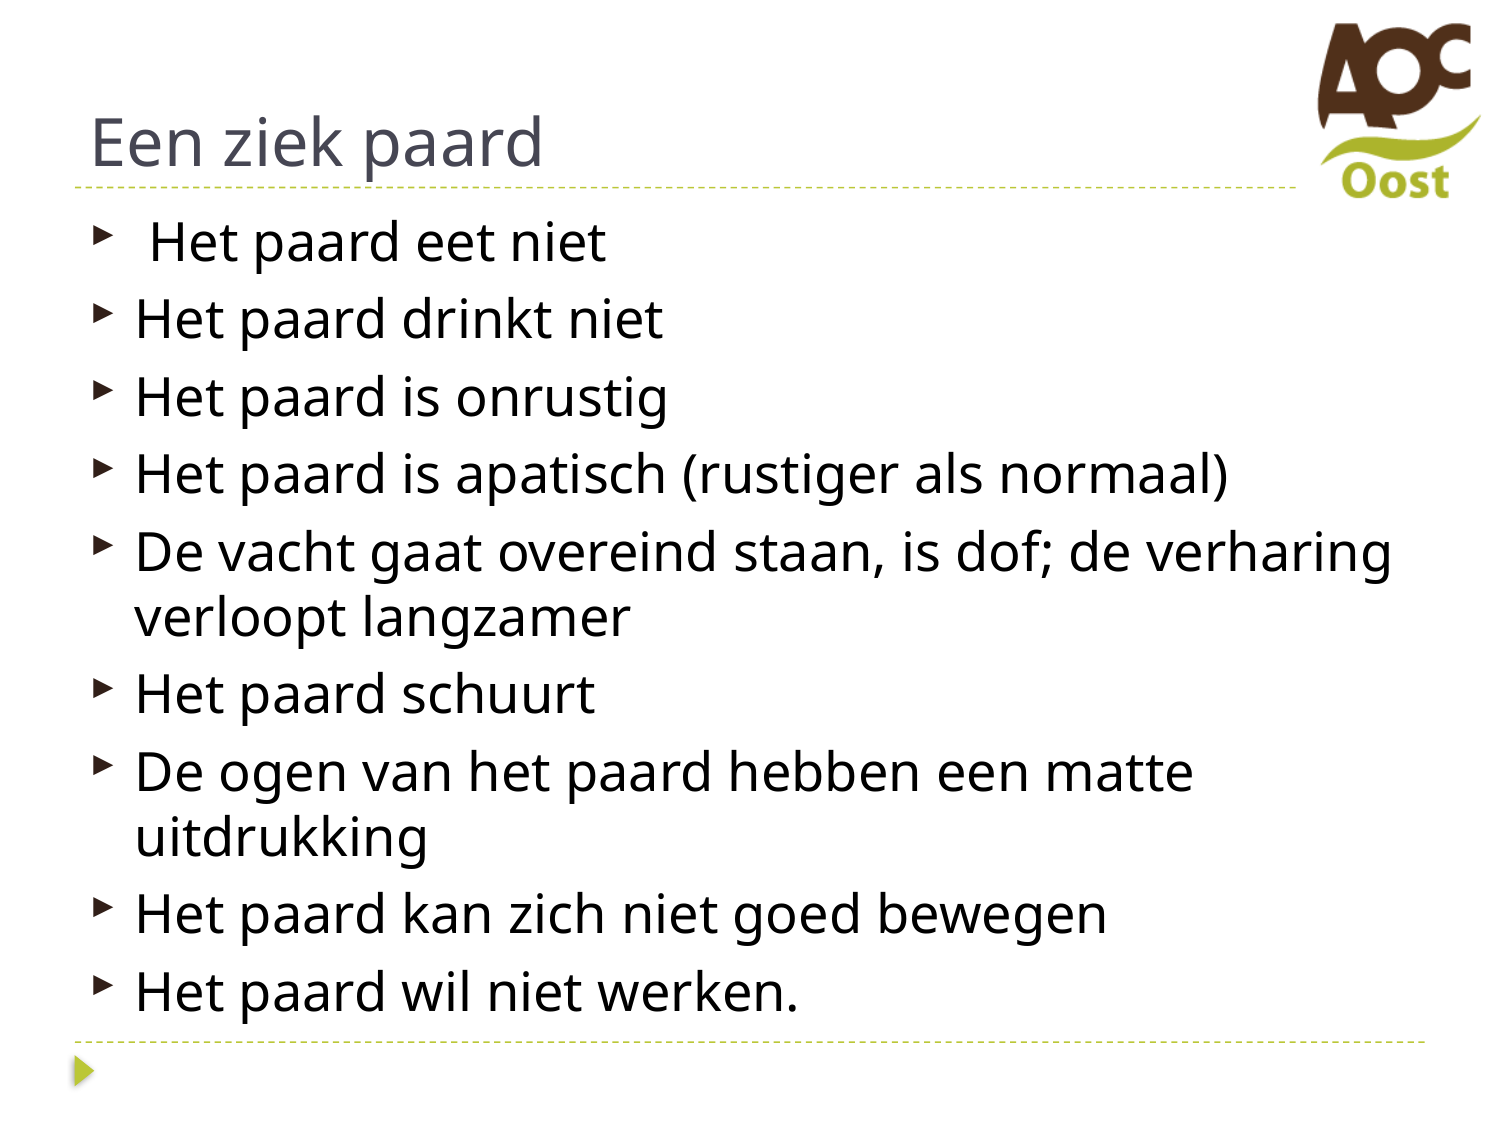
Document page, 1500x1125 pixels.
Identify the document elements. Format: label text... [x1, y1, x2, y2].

picture [1298, 0, 1500, 229]
title Een ziek paard [75, 24, 1293, 188]
list Het paard eet niet Het paard drinkt niet Het paard is onrustig Het paard is apatisch (rustiger als normaal) De vacht gaat overeind staan, is dof; de verharing verloopt langzamer Het paard schuurt De ogen van het paard hebben een matte uitdrukking Het paard kan zich niet goed bewegen Het paard wil niet werken. [75, 200, 1425, 1010]
